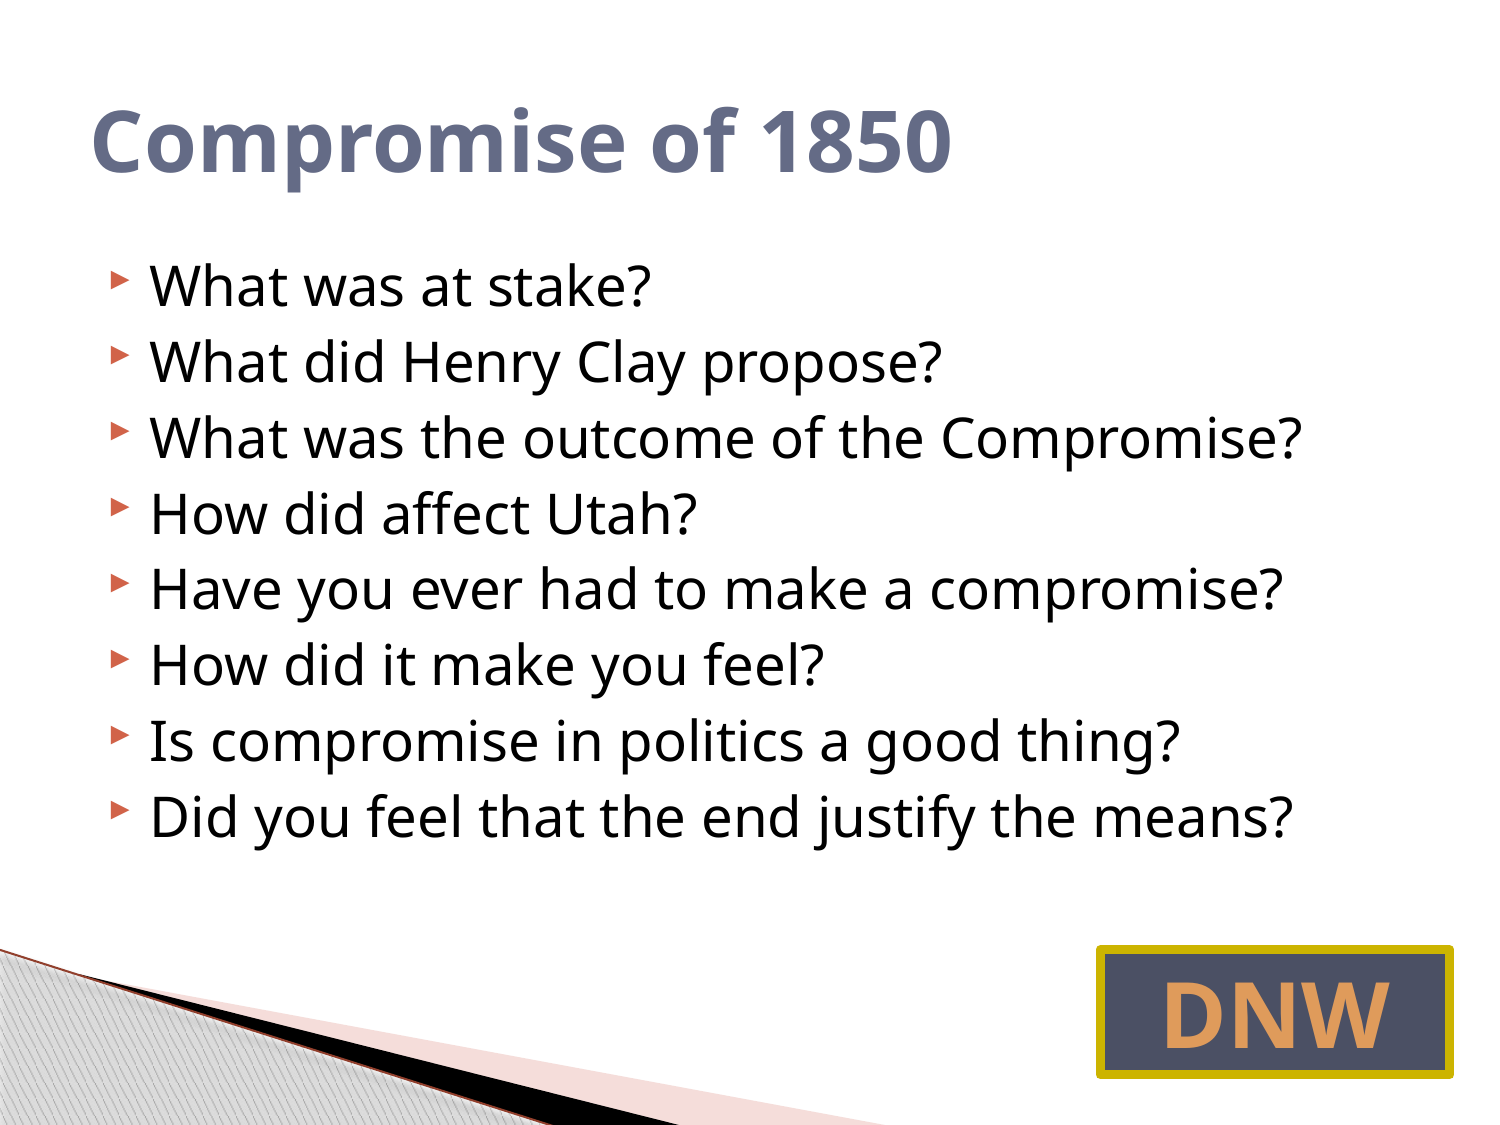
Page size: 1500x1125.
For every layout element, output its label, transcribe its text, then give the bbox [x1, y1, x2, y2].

text_box DNW [1096, 945, 1454, 1079]
list What was at stake? What did Henry Clay propose? What was the outcome of the Compromise? How did affect Utah? Have you ever had to make a compromise? How did it make you feel? Is compromise in politics a good thing? Did you feel that the end justify the means? [75, 243, 1425, 986]
title Compromise of 1850 [75, 45, 1425, 233]
